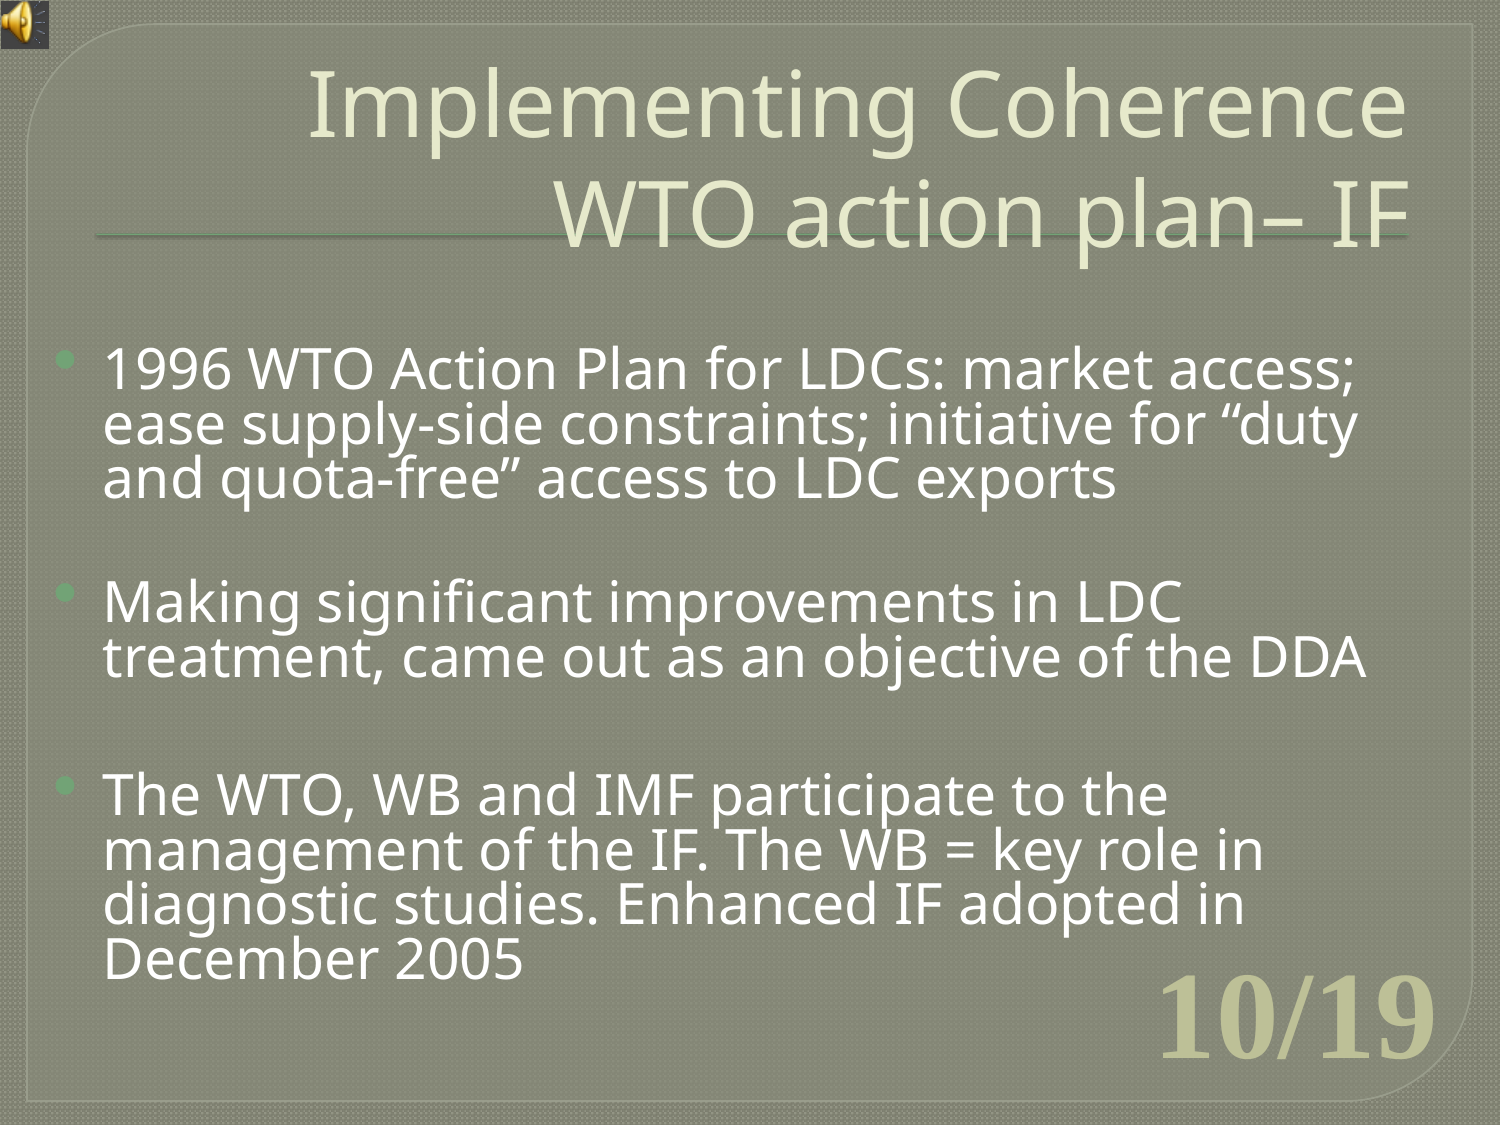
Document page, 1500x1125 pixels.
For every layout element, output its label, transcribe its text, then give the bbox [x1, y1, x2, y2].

title Implementing Coherence WTO action plan– IF [75, 37, 1425, 255]
text_box 10/19 [902, 937, 1454, 1095]
picture [0, 0, 51, 51]
list 1996 WTO Action Plan for LDCs: market access; ease supply-side constraints; initiative for “duty and quota-free” access to LDC exports Making significant improvements in LDC treatment, came out as an objective of the DDA The WTO, WB and IMF participate to the management of the IF. The WB = key role in diagnostic studies. Enhanced IF adopted in December 2005 [41, 255, 1438, 1001]
